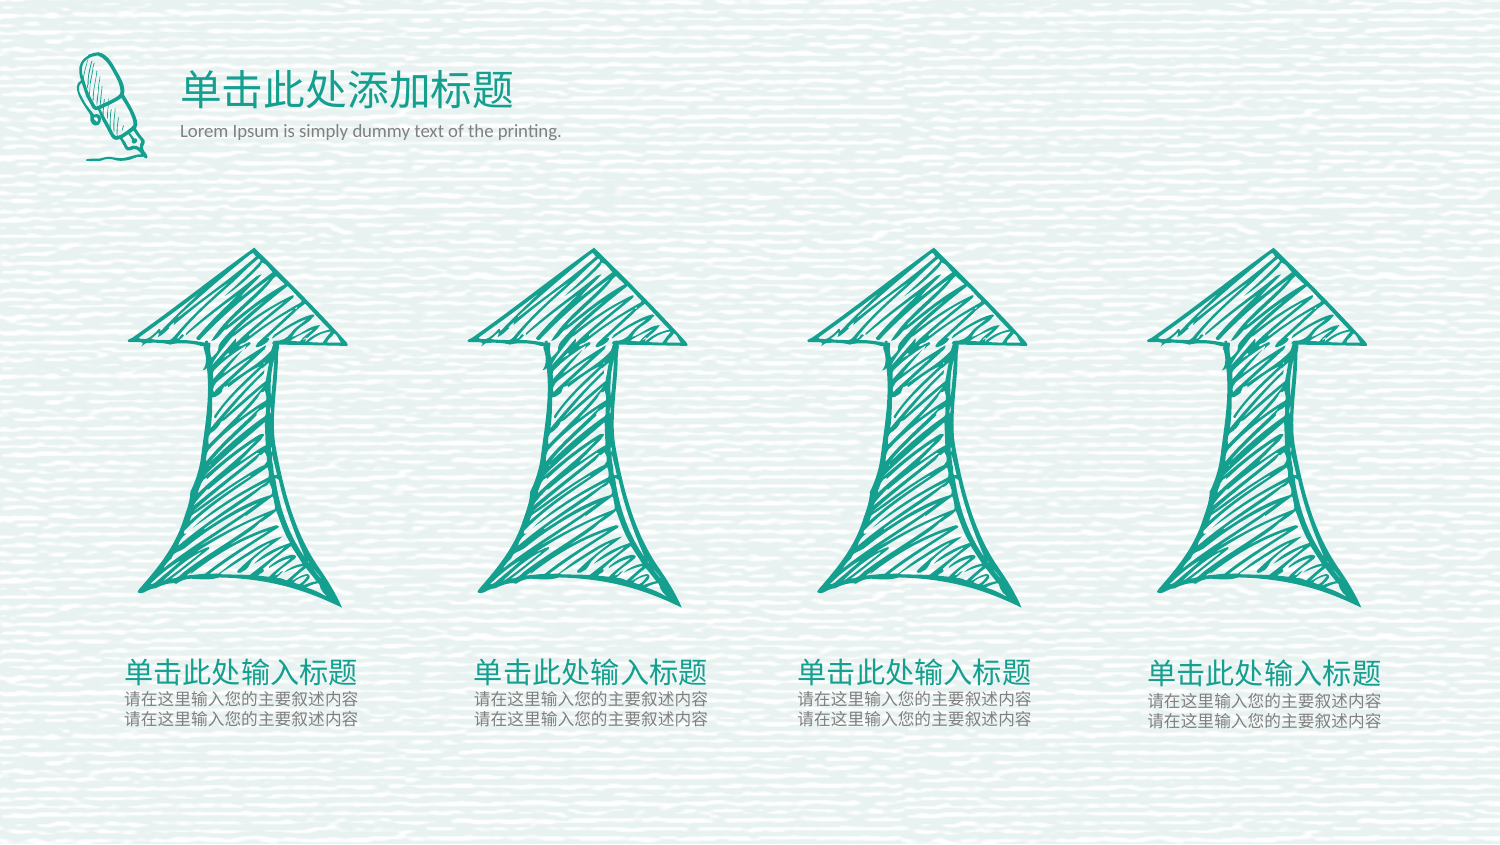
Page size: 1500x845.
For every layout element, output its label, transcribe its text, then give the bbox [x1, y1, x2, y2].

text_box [165, 55, 827, 150]
text_box [807, 247, 1028, 608]
text_box [127, 247, 348, 608]
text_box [74, 51, 149, 162]
text_box [467, 247, 688, 608]
text_box 单击此处输入标题 请在这里输入您的主要叙述内容 请在这里输入您的主要叙述内容 [1135, 650, 1394, 787]
text_box [1147, 247, 1368, 608]
text_box 单击此处输入标题 请在这里输入您的主要叙述内容 请在这里输入您的主要叙述内容 [462, 648, 720, 785]
text_box 单击此处输入标题 请在这里输入您的主要叙述内容 请在这里输入您的主要叙述内容 [786, 648, 1044, 785]
text_box 单击此处输入标题 请在这里输入您的主要叙述内容 请在这里输入您的主要叙述内容 [112, 648, 371, 785]
